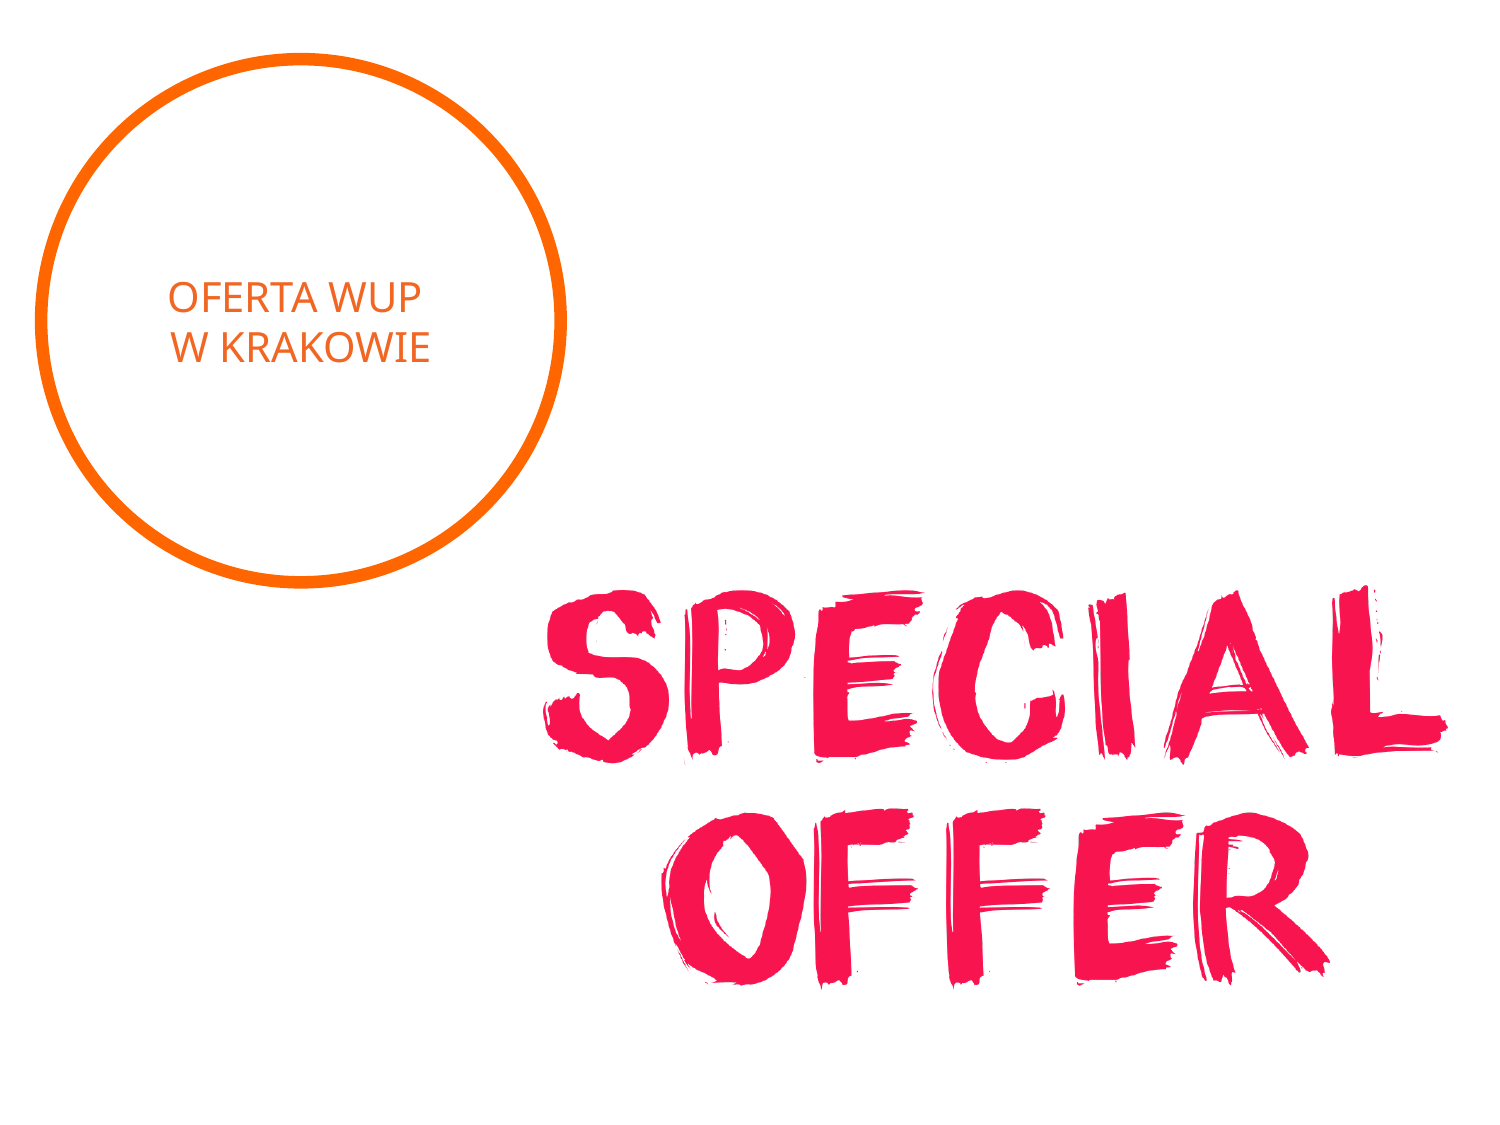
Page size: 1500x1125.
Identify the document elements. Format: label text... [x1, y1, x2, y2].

picture [542, 561, 1448, 1014]
text_box OFERTA WUP W KRAKOWIE [39, 57, 562, 584]
